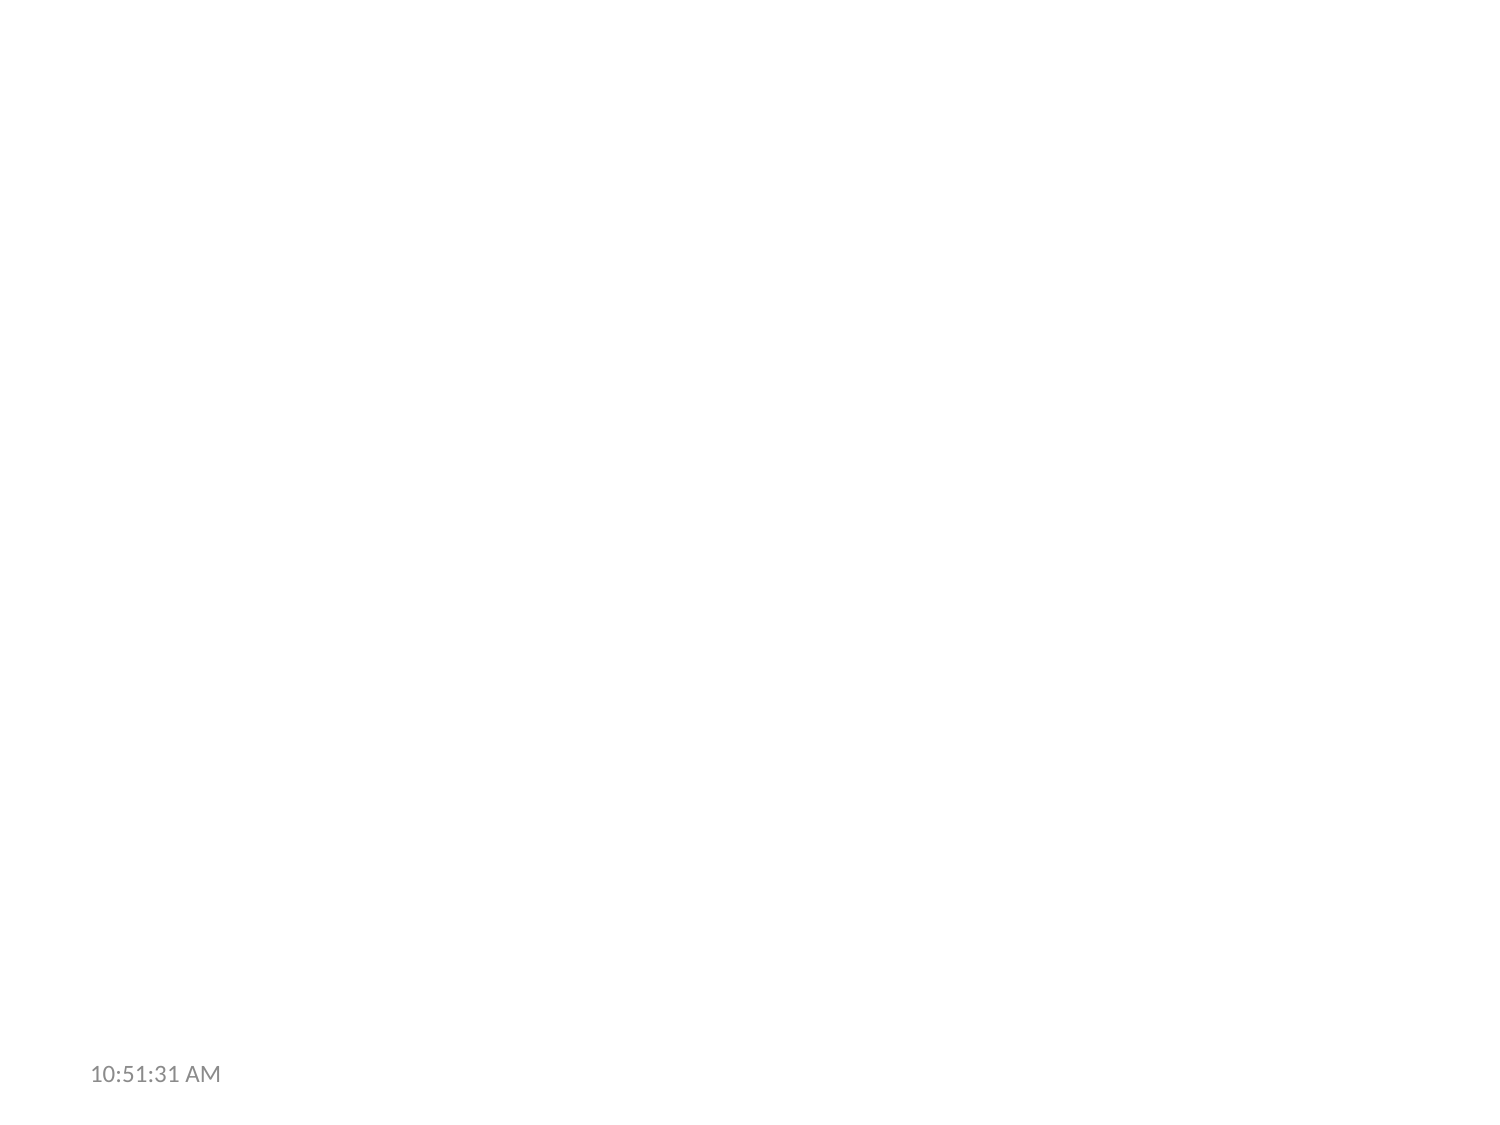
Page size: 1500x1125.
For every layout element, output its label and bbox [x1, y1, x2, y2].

slide_number [75, 1042, 425, 1103]
